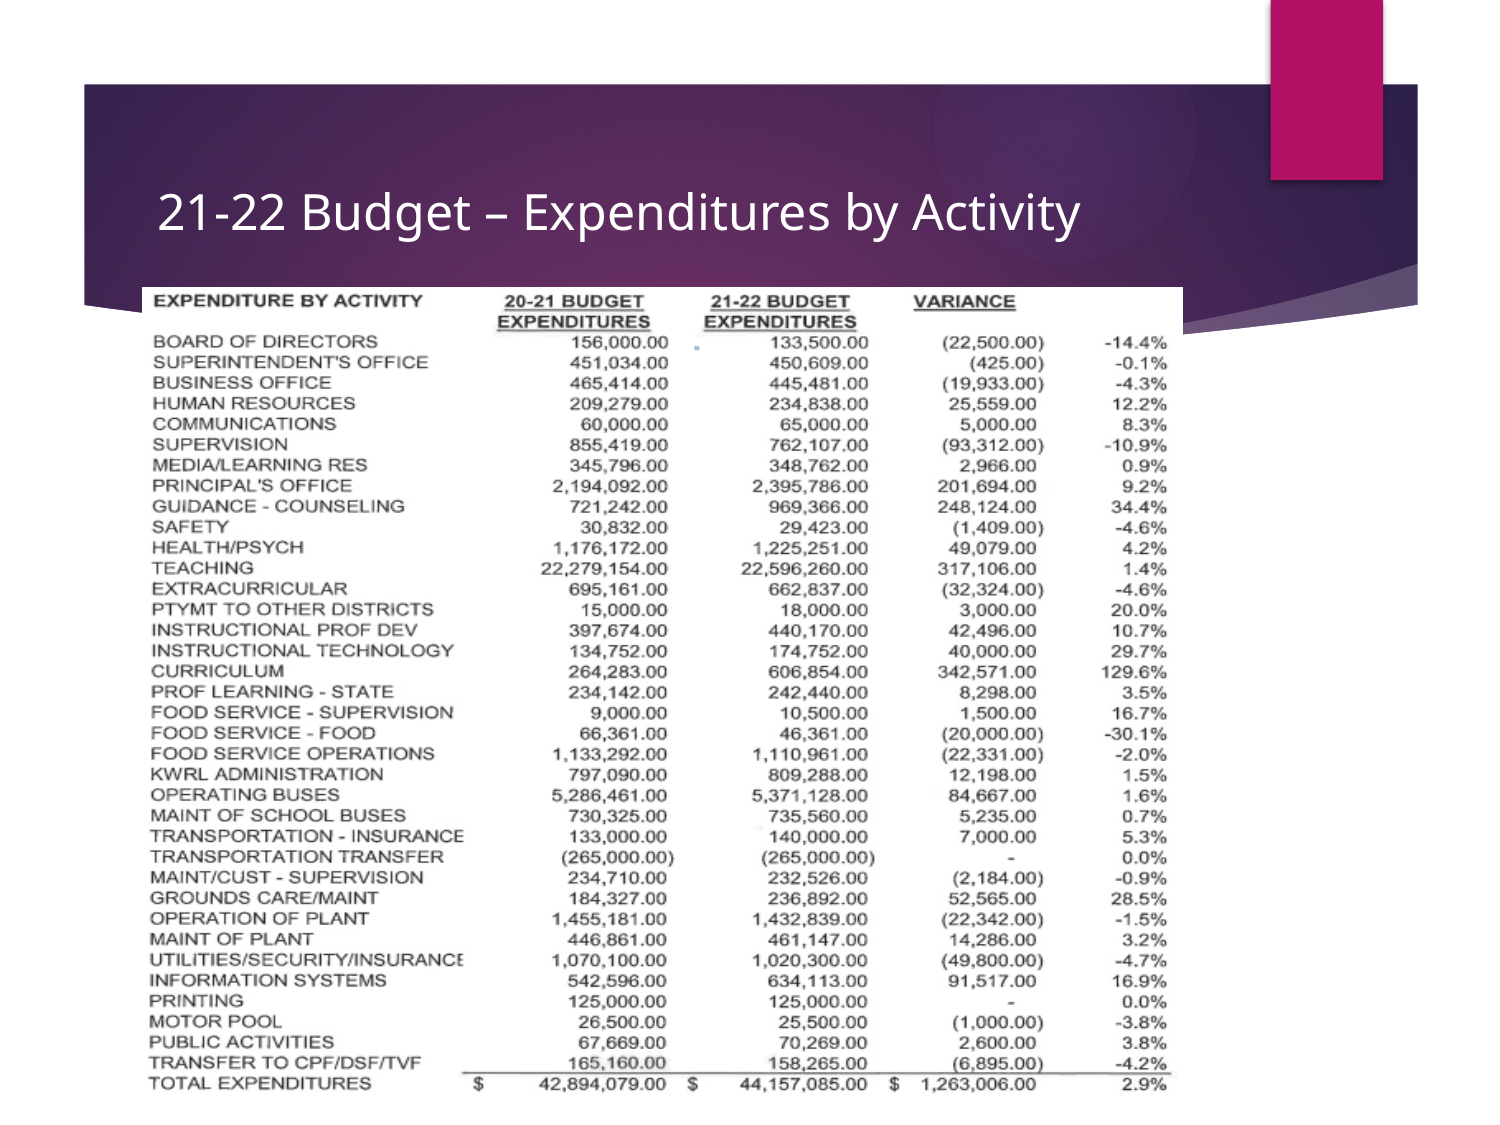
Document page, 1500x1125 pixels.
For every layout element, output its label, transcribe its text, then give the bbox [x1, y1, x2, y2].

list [141, 287, 1183, 1101]
title 21-22 Budget – Expenditures by Activity [142, 152, 1183, 269]
